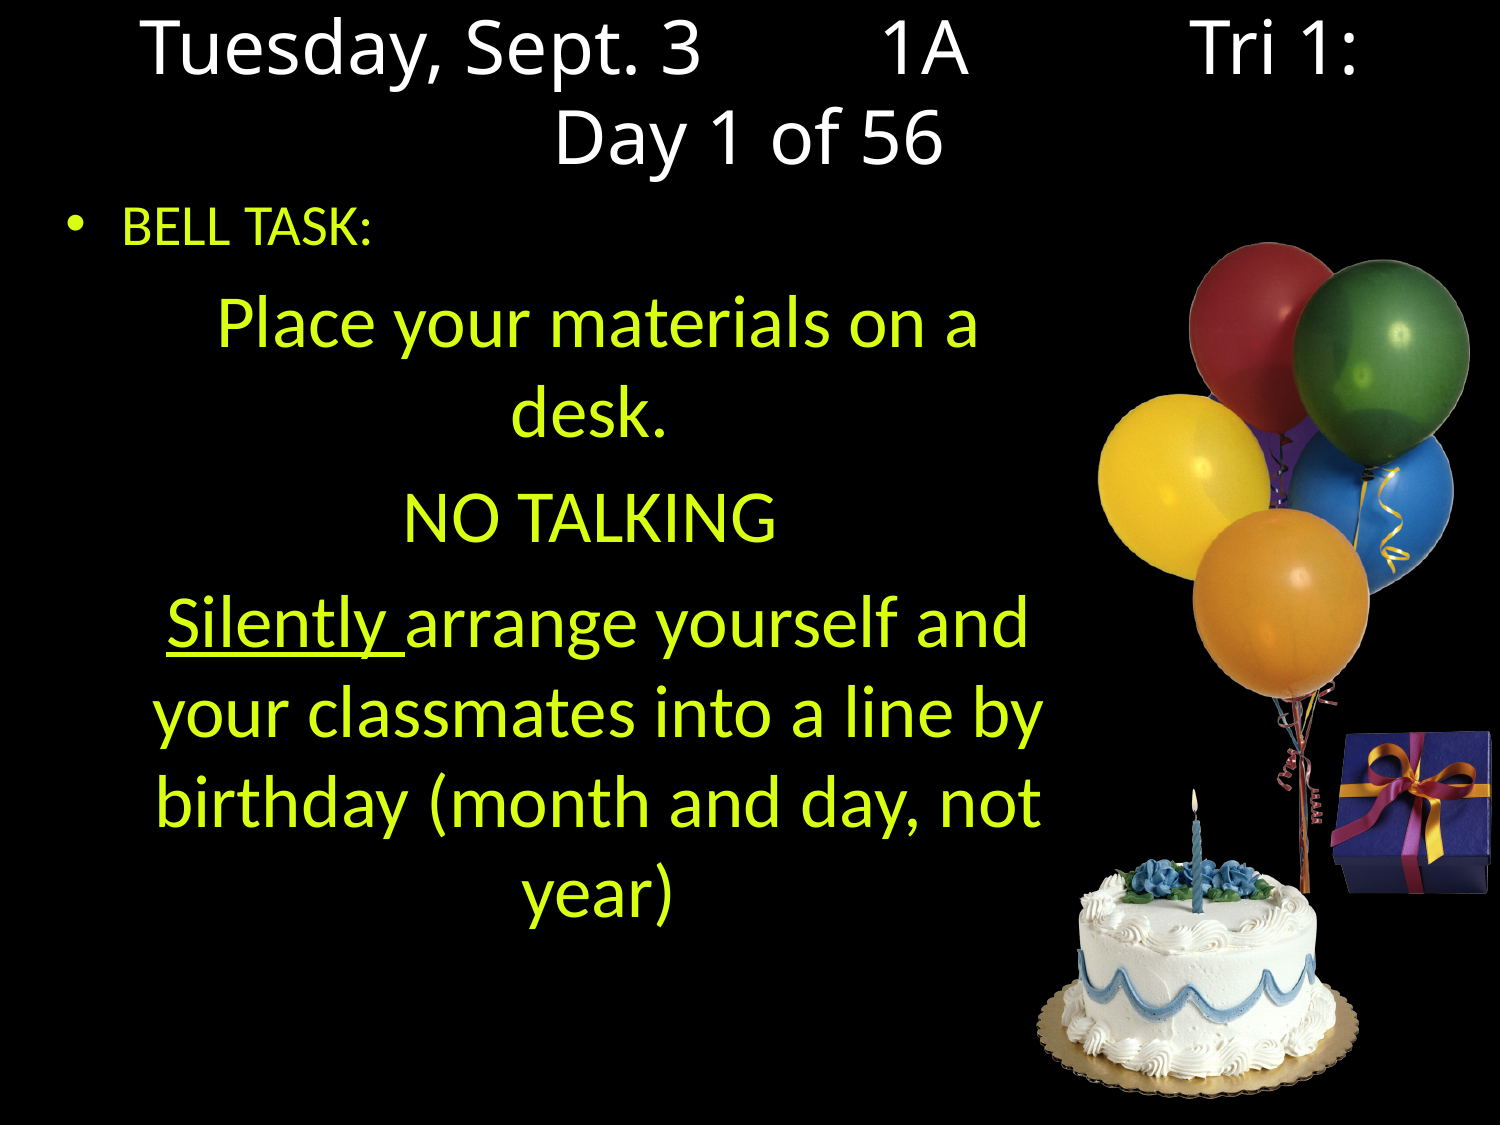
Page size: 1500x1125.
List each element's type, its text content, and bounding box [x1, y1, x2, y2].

list BELL TASK: Place your materials on a desk. NO TALKING Silently arrange yourself and your classmates into a line by birthday (month and day, not year) [50, 179, 1071, 994]
picture [1033, 239, 1494, 1107]
title Tuesday, Sept. 3 1A Tri 1: Day 1 of 56 [74, 25, 1425, 154]
